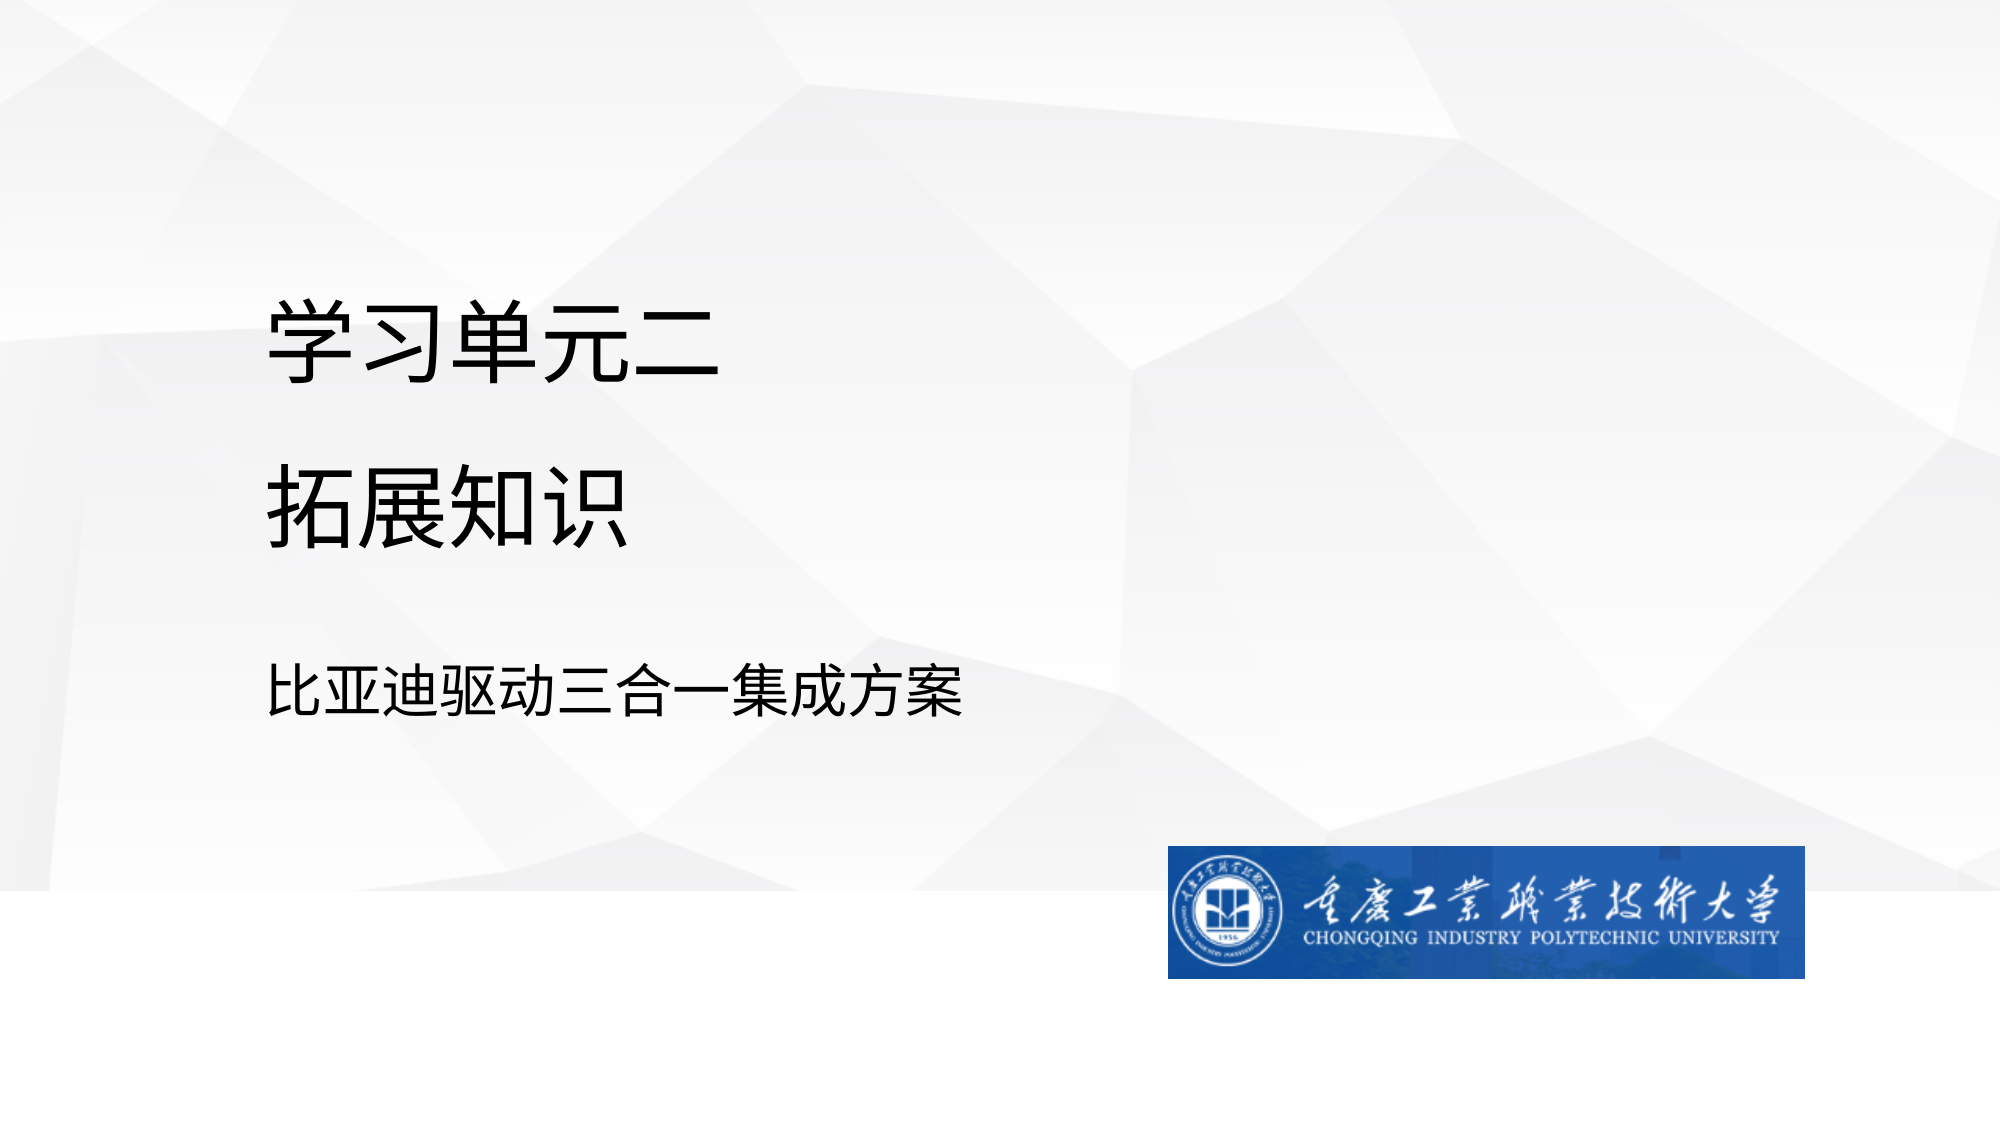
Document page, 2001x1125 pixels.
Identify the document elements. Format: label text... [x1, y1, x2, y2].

text_box 比亚迪驱动三合一集成方案 [249, 654, 1750, 926]
picture [0, 0, 2000, 979]
text_box 学习单元二 拓展知识 [249, 199, 1750, 591]
